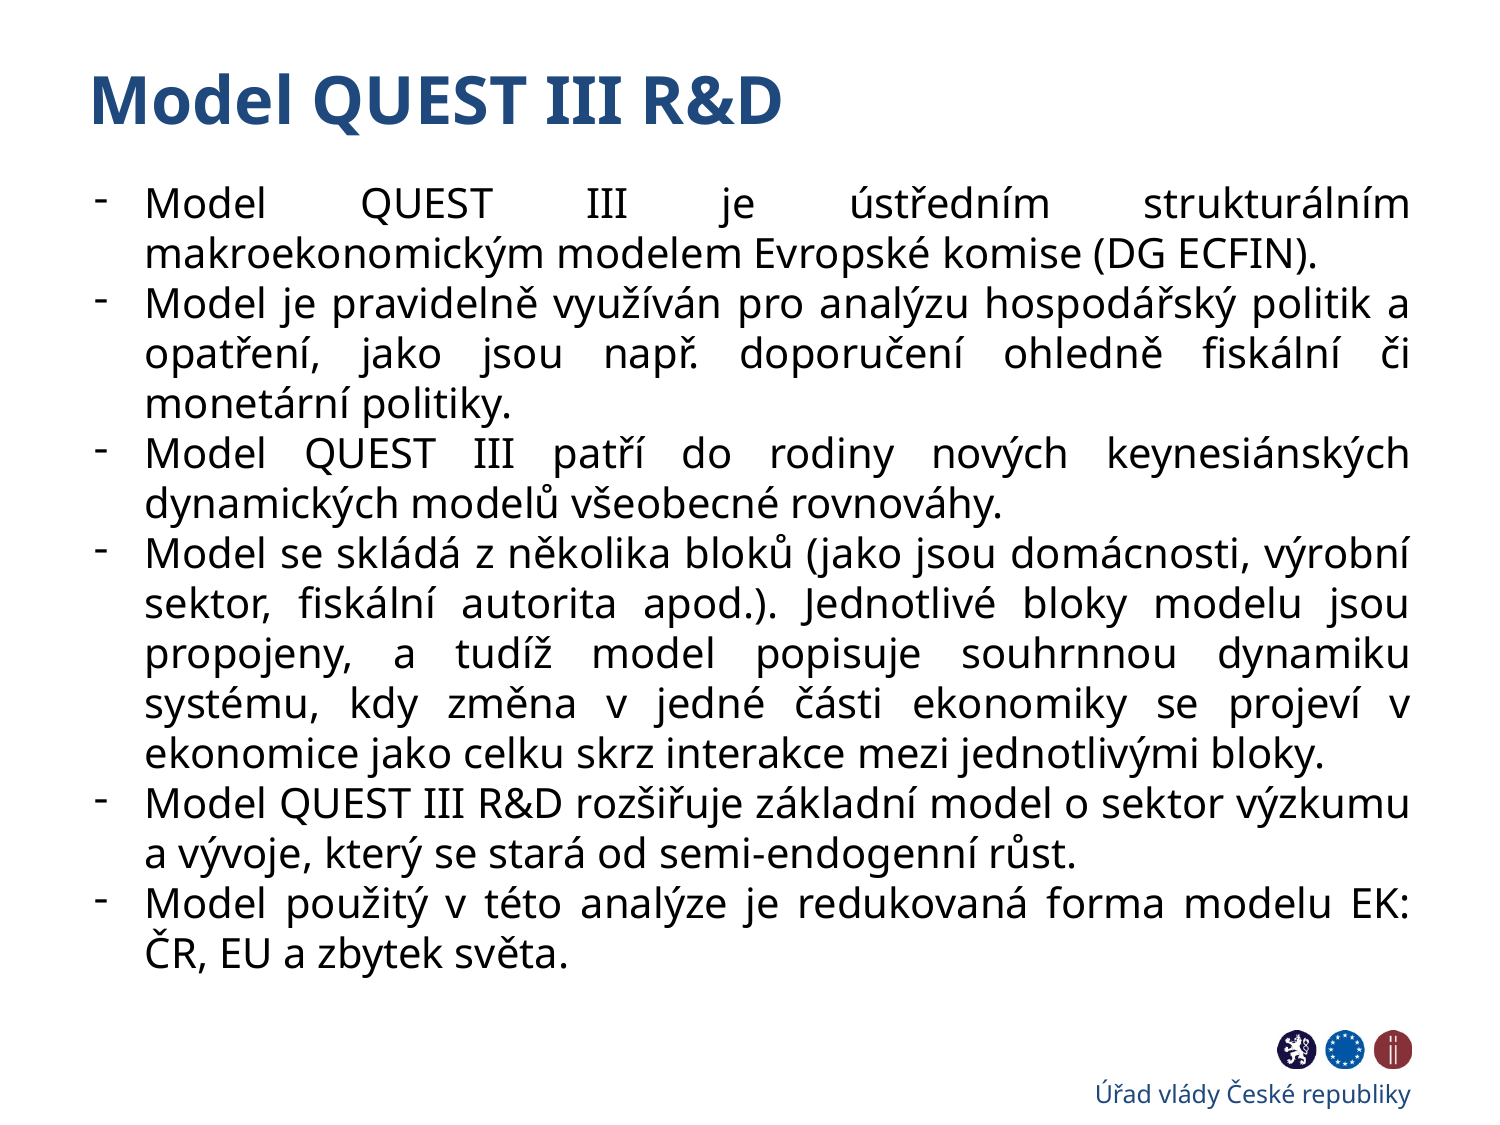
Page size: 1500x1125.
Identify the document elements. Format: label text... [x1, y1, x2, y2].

text_box Model QUEST III je ústředním strukturálním makroekonomickým modelem Evropské komise (DG ECFIN). Model je pravidelně využíván pro analýzu hospodářský politik a opatření, jako jsou např. doporučení ohledně fiskální či monetární politiky. Model QUEST III patří do rodiny nových keynesiánských dynamických modelů všeobecné rovnováhy. Model se skládá z několika bloků (jako jsou domácnosti, výrobní sektor, fiskální autorita apod.). Jednotlivé bloky modelu jsou propojeny, a tudíž model popisuje souhrnnou dynamiku systému, kdy změna v jedné části ekonomiky se projeví v ekonomice jako celku skrz interakce mezi jednotlivými bloky. Model QUEST III R&D rozšiřuje základní model o sektor výzkumu a vývoje, který se stará od semi-endogenní růst. Model použitý v této analýze je redukovaná forma modelu EK: ČR, EU a zbytek světa. [88, 176, 1412, 977]
title Model QUEST III R&D [88, 4, 1412, 176]
text_box Úřad vlády České republiky [936, 1078, 1412, 1109]
picture [1277, 1030, 1412, 1070]
